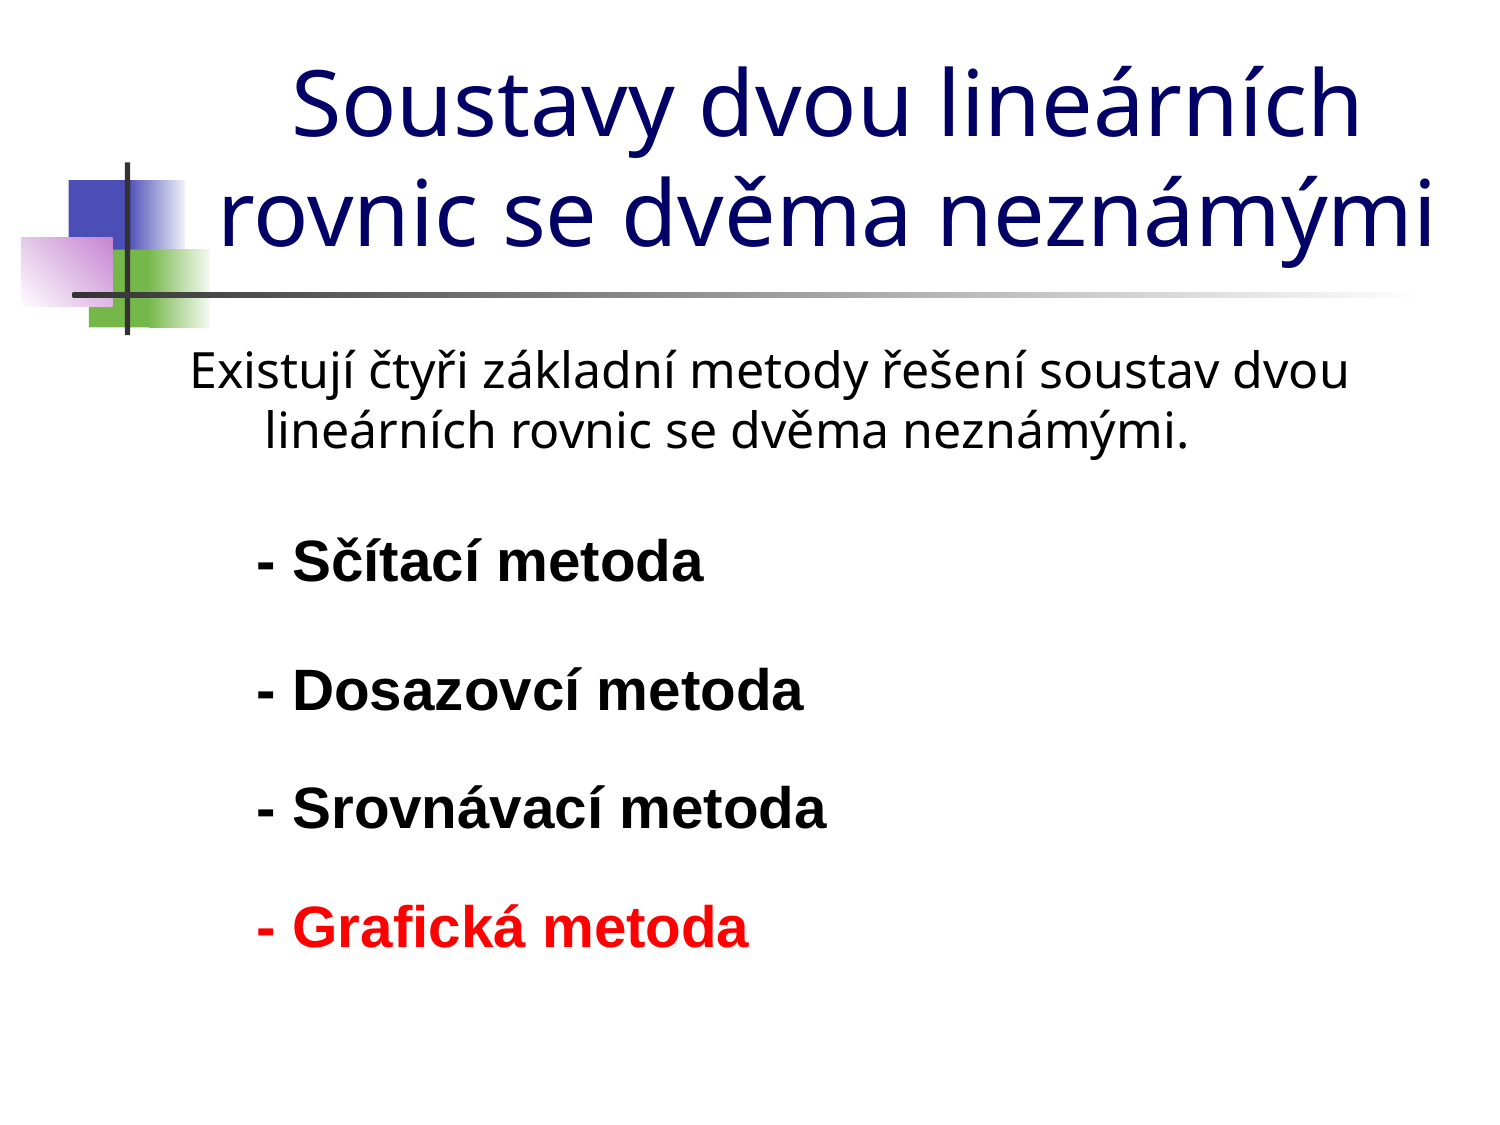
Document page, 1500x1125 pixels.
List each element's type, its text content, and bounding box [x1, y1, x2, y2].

text_box - Sčítací metoda [242, 515, 1176, 600]
text_box - Srovnávací metoda [242, 763, 1176, 848]
text_box - Dosazovcí metoda [242, 645, 1176, 730]
title Soustavy dvou lineárních rovnic se dvěma neznámými [188, 34, 1468, 276]
text_box - Grafická metoda [242, 881, 1176, 967]
list Existují čtyři základní metody řešení soustav dvou lineárních rovnic se dvěma neznámými. [159, 330, 1424, 469]
